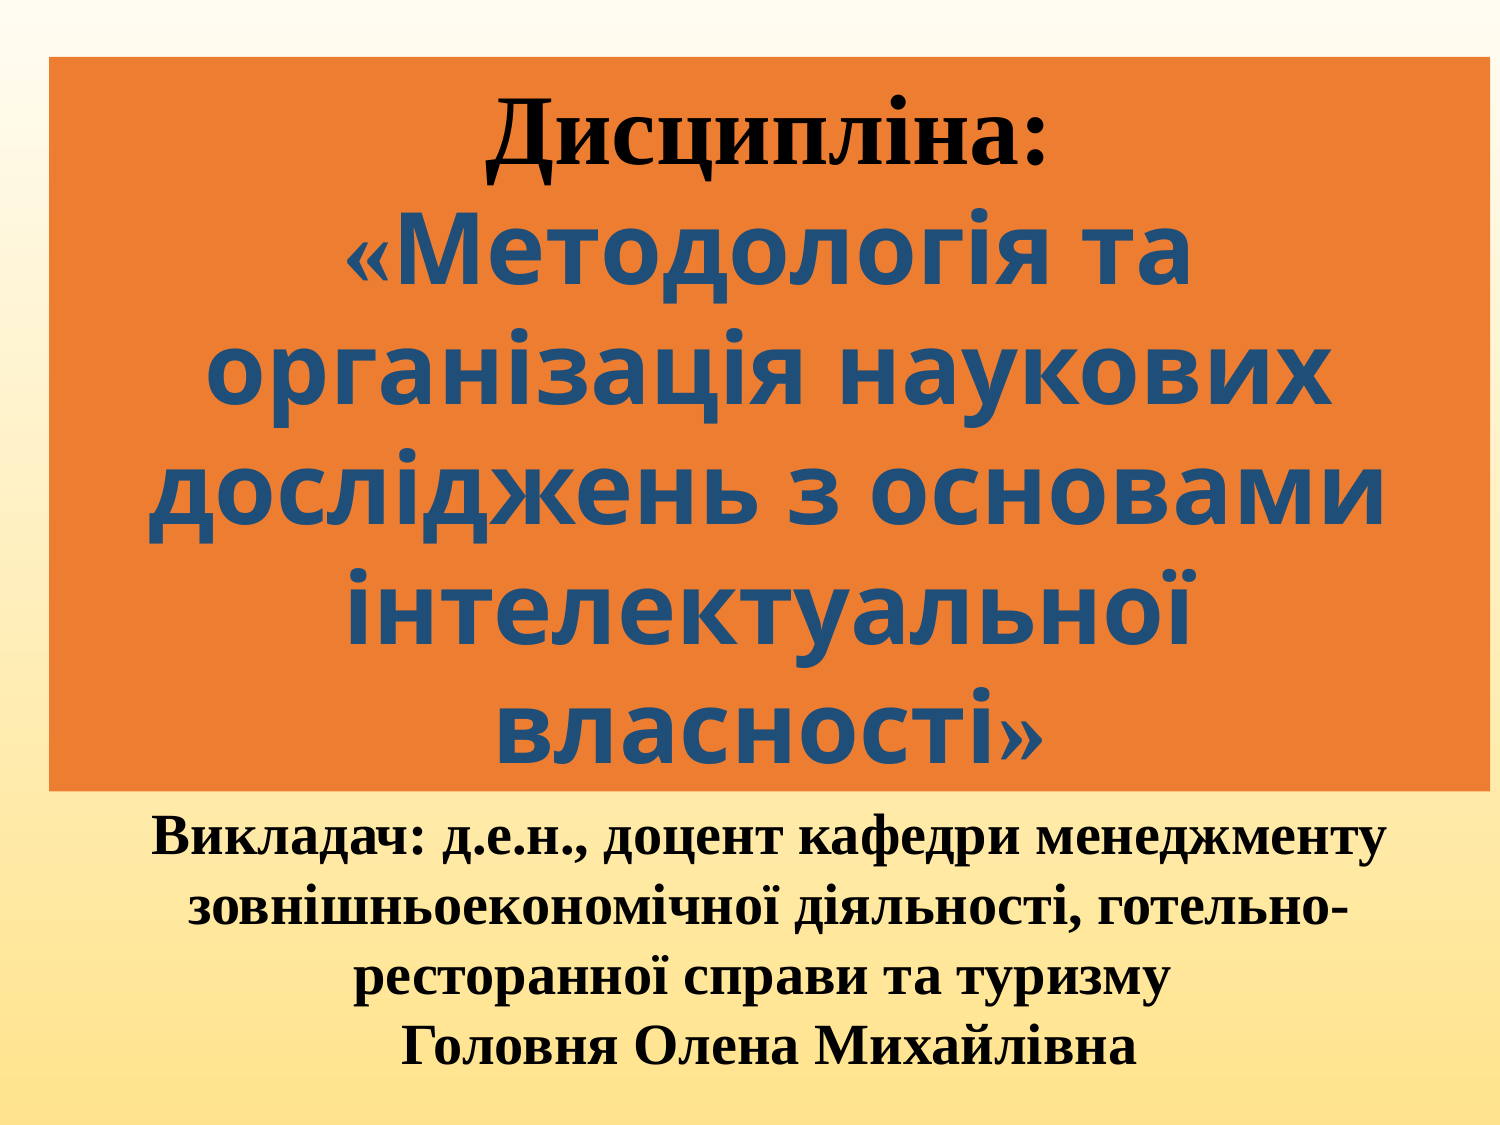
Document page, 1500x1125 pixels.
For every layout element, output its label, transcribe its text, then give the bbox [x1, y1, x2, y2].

text_box Дисципліна: «Методологія та організація наукових досліджень з основами інтелектуальної власності» [49, 56, 1491, 788]
text_box Викладач: д.е.н., доцент кафедри менеджменту зовнішньоекономічної діяльності, готельно-ресторанної справи та туризму Головня Олена Михайлівна [34, 788, 1500, 1084]
